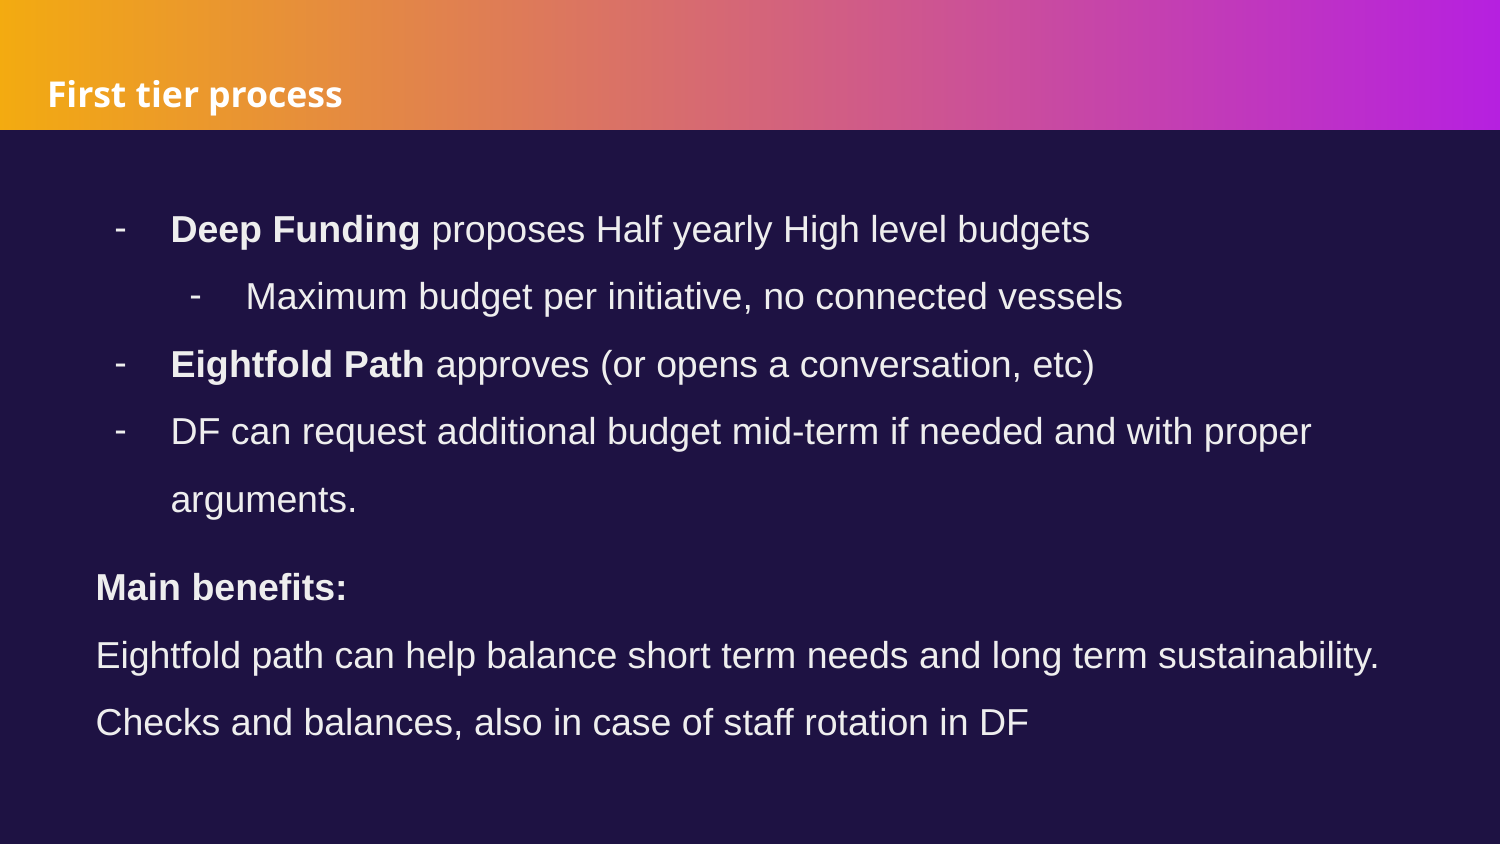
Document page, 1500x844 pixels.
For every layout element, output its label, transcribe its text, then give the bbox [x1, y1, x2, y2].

title First tier process [32, 35, 1430, 130]
text_box [0, 0, 1500, 130]
text_box Deep Funding proposes Half yearly High level budgets Maximum budget per initiative, no connected vessels Eightfold Path approves (or opens a conversation, etc) DF can request additional budget mid-term if needed and with proper arguments. Main benefits: Eightfold path can help balance short term needs and long term sustainability. Checks and balances, also in case of staff rotation in DF [80, 167, 1423, 759]
text_box [75, 178, 1429, 767]
